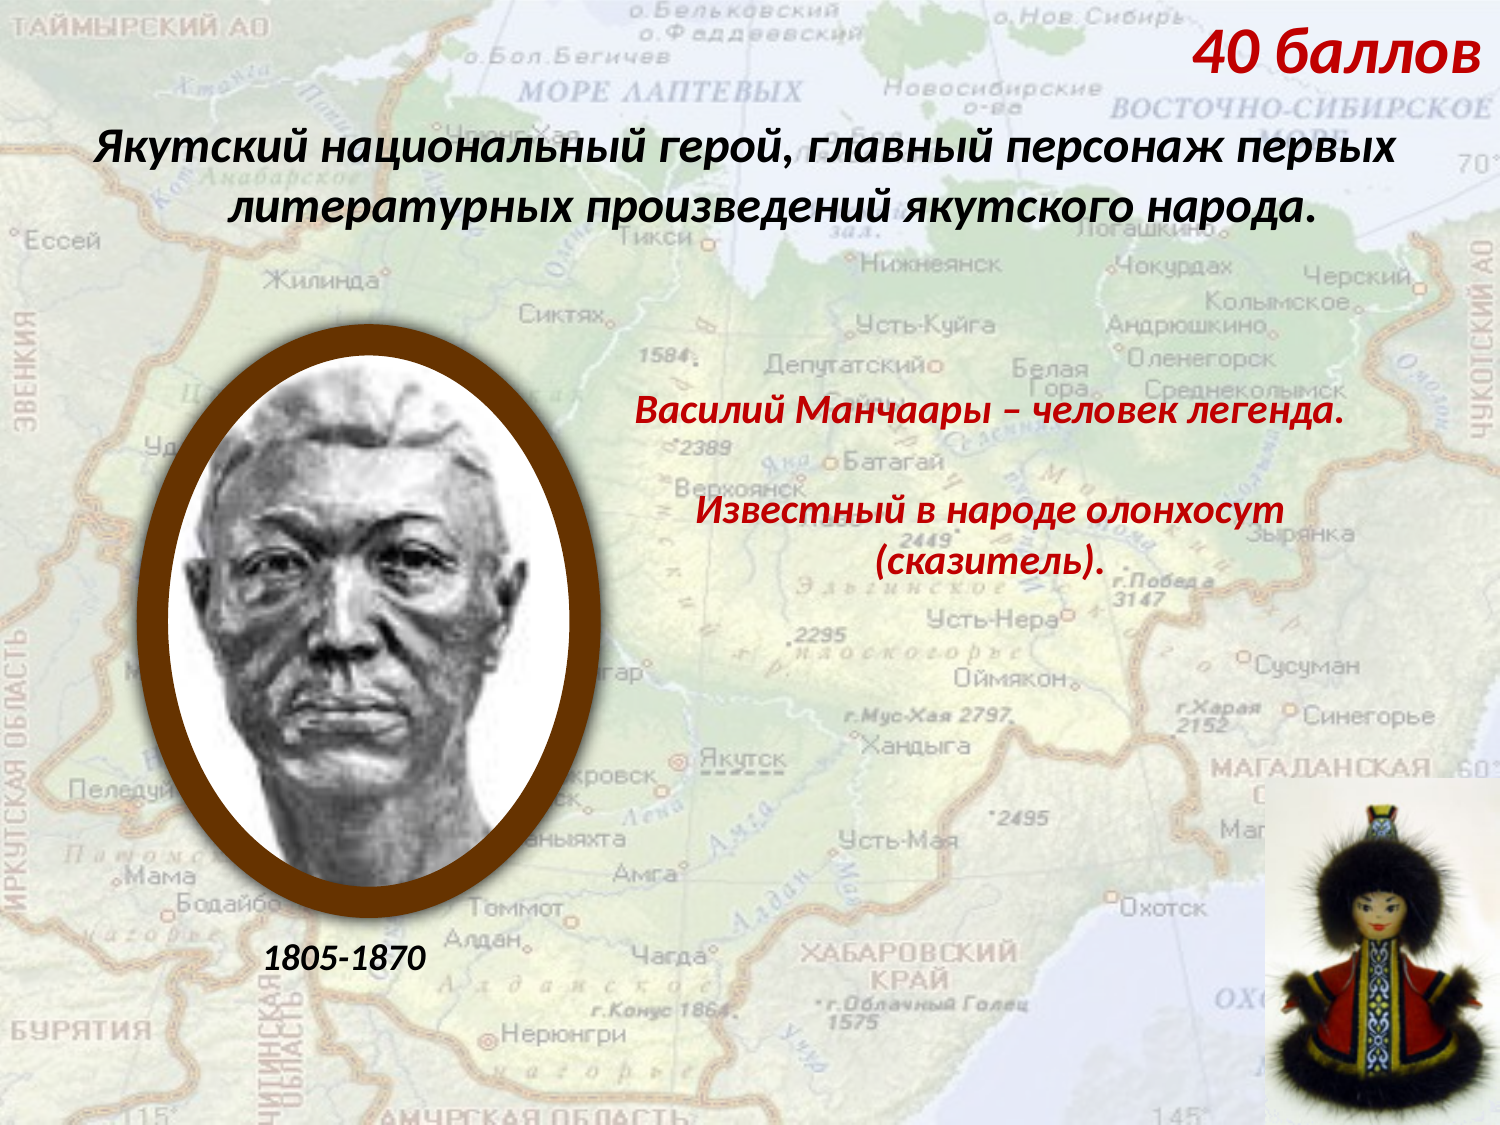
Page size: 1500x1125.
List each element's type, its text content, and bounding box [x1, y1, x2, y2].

picture [1265, 778, 1500, 1125]
list Якутский национальный герой, главный персонаж первых литературных произведений якутского народа. [58, 105, 1432, 211]
text_box 40 баллов [1176, 0, 1498, 95]
picture [152, 339, 586, 903]
text_box 1805-1870 [247, 925, 441, 986]
text_box Василий Манчаары – человек легенда. Известный в народе олонхосут (сказитель). [597, 374, 1383, 590]
